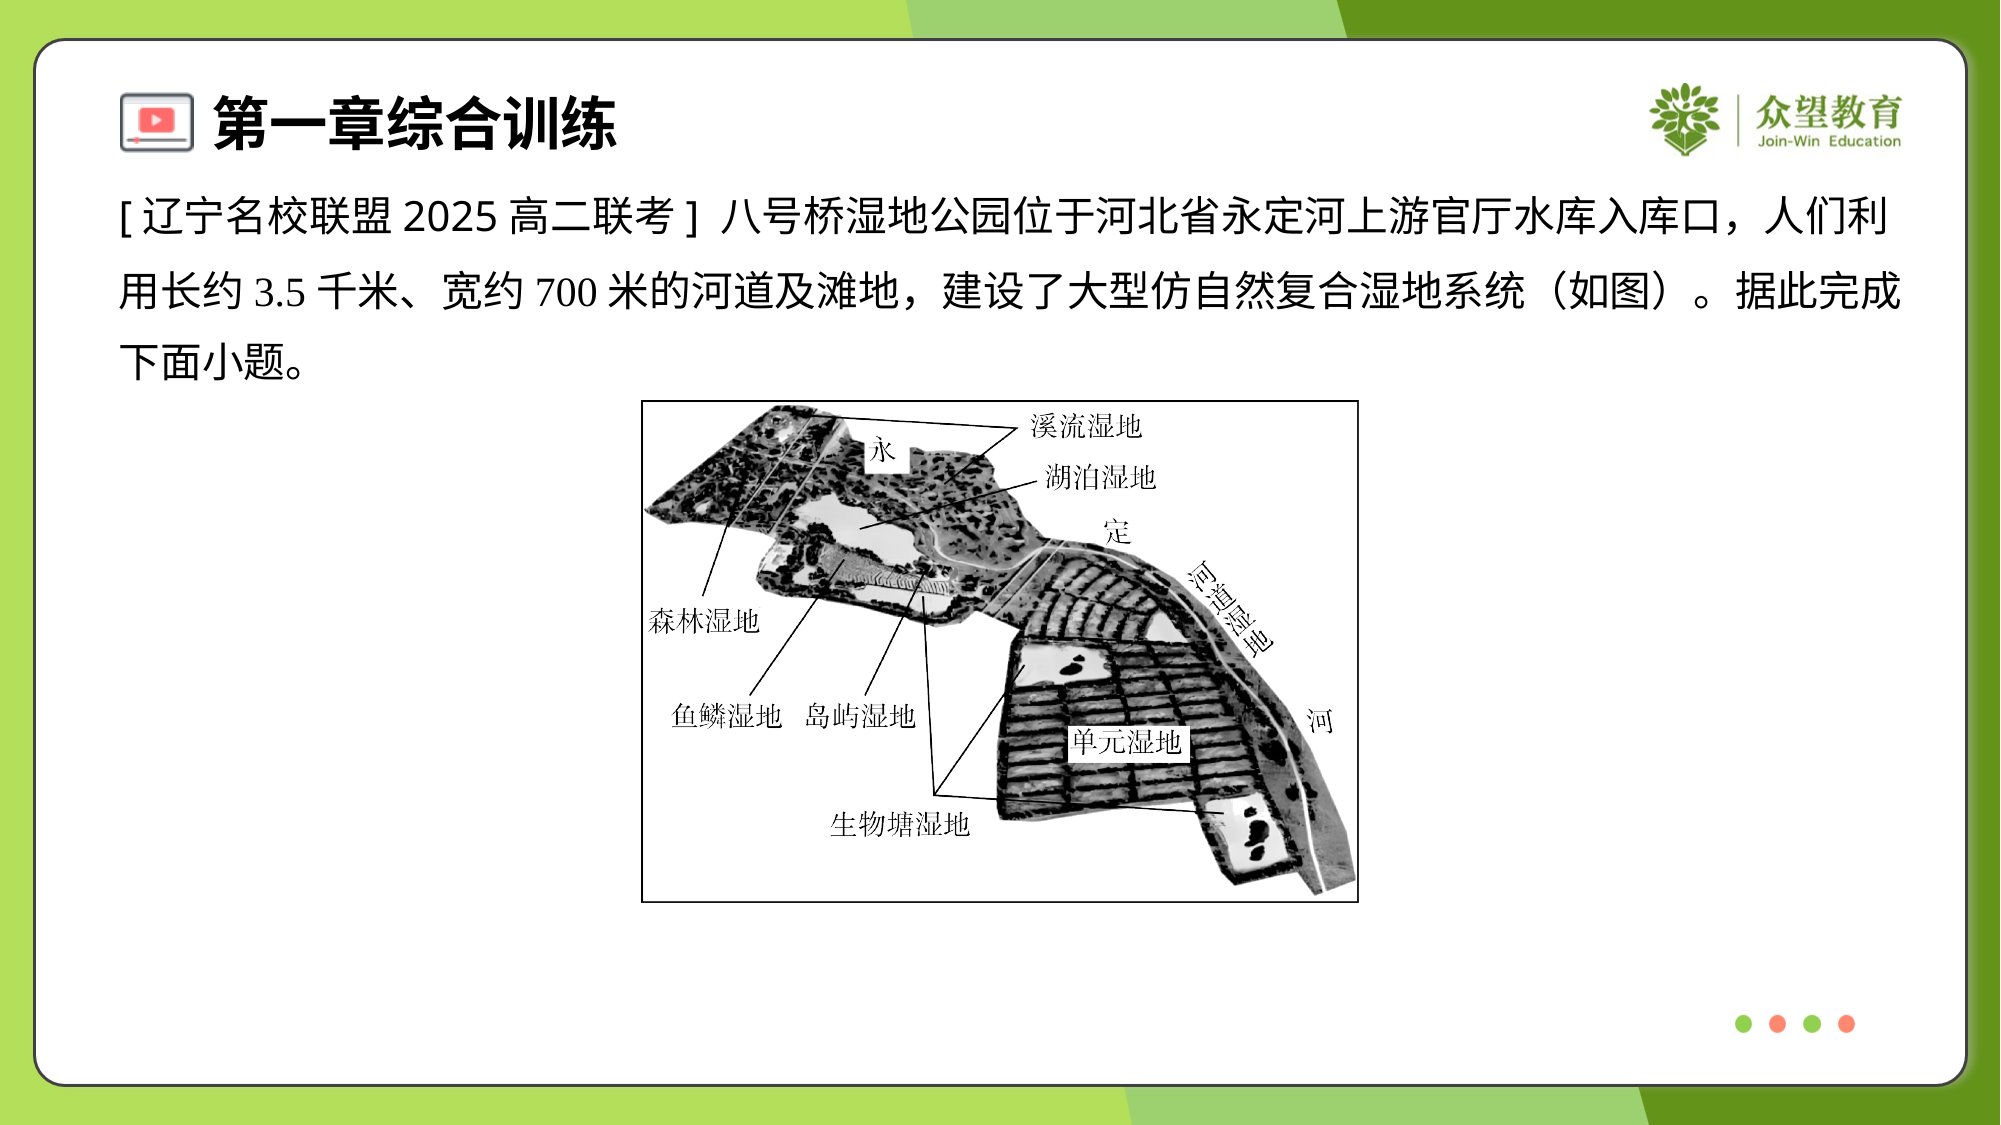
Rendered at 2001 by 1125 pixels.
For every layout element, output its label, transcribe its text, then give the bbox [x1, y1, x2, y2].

picture [0, 0, 2000, 1125]
text_box [辽宁名校联盟2025高二联考] 八号桥湿地公园位于河北省永定河上游官厅水库入库口，人们利 用长约3.5千米、宽约700米的河道及滩地，建设了大型仿自然复合湿地系统（如图）。据此完成 下面小题。 [118, 164, 1883, 379]
